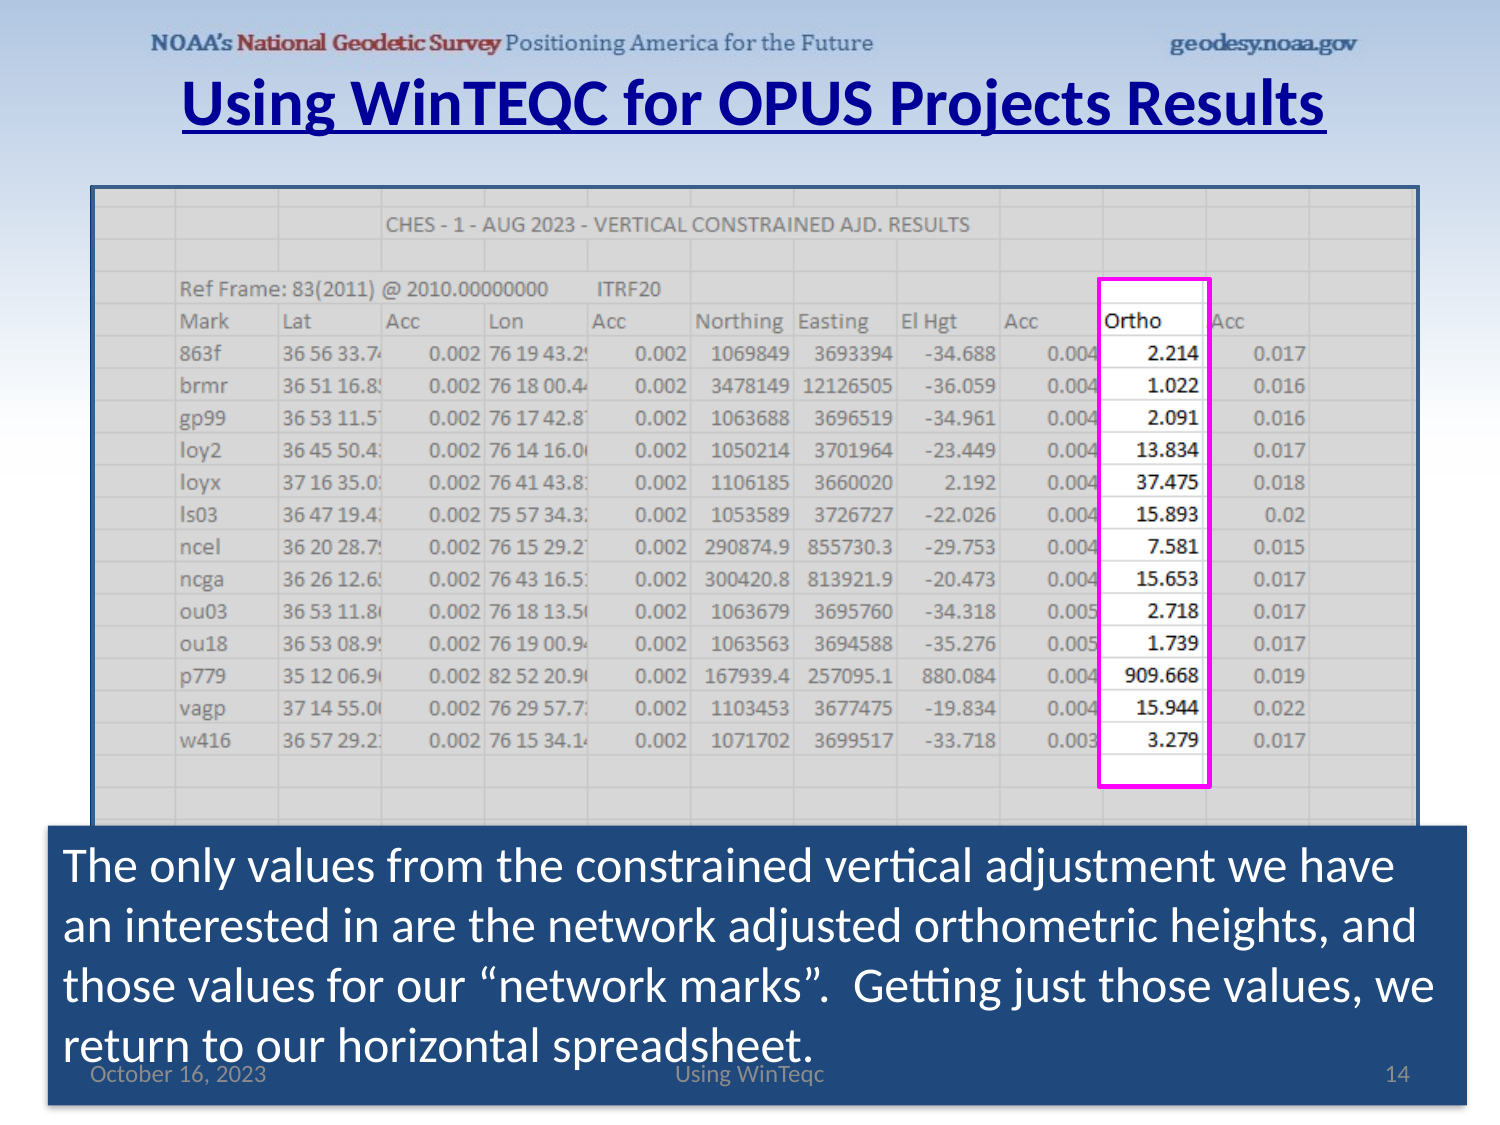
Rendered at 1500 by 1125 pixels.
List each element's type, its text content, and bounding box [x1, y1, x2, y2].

slide_number 14 [1074, 1042, 1425, 1103]
footer Using WinTeqc [512, 1042, 988, 1103]
text_box Using WinTEQC for OPUS Projects Results [62, 46, 1446, 151]
text_box The only values from the constrained vertical adjustment we have an interested in are the network adjusted orthometric heights, and those values for our “network marks”. Getting just those values, we return to our horizontal spreadsheet. [47, 825, 1467, 1106]
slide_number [75, 1042, 425, 1103]
picture [0, 0, 1500, 1125]
